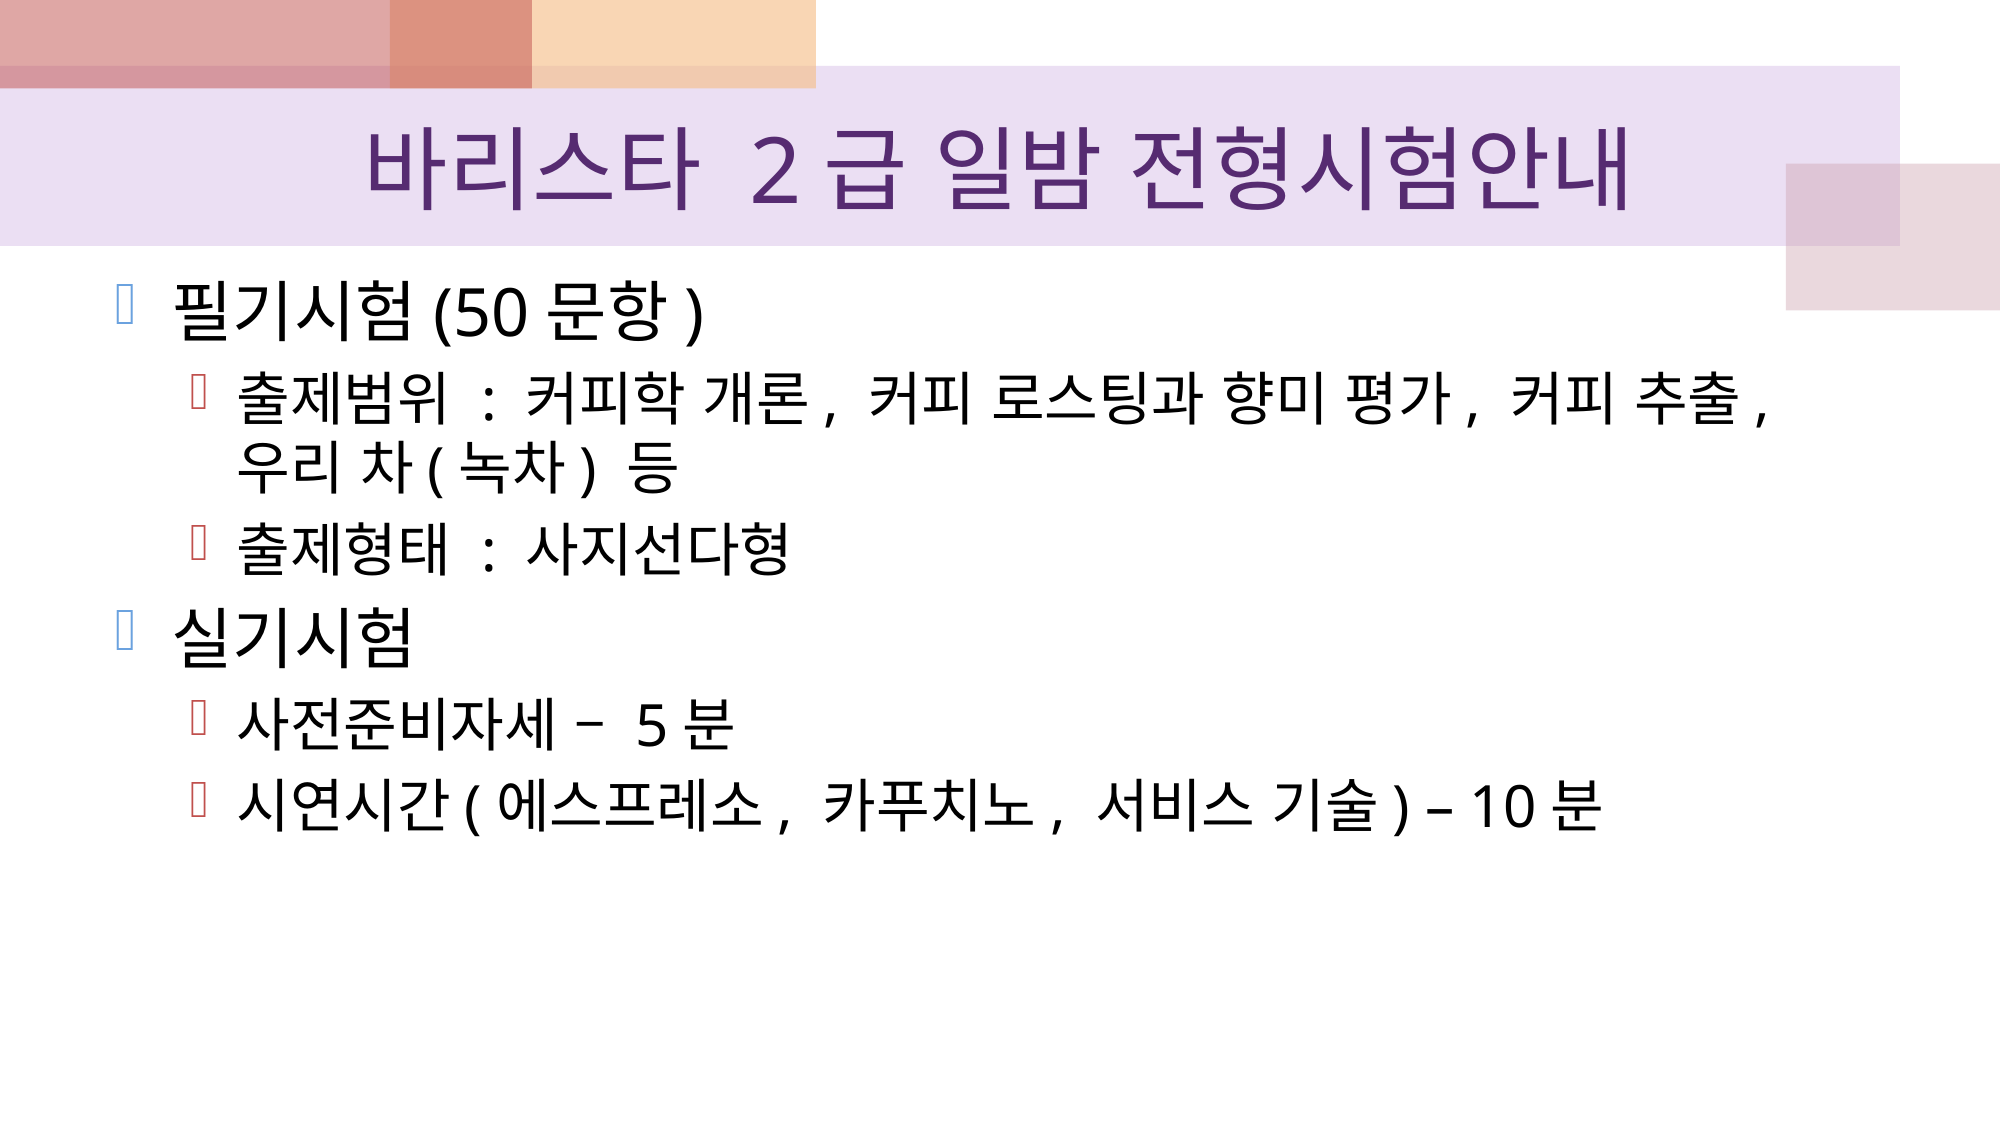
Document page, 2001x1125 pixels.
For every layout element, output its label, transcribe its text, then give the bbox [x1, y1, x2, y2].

list 필기시험(50문항) 출제범위 : 커피학 개론, 커피 로스팅과 향미 평가, 커피 추출, 우리 차(녹차) 등 출제형태 : 사지선다형 실기시험 사전준비자세 – 5분 시연시간(에스프레소, 카푸치노, 서비스 기술) – 10분 [99, 262, 1900, 1005]
title 바리스타 2급 일밤 전형시험안내 [99, 88, 1900, 246]
